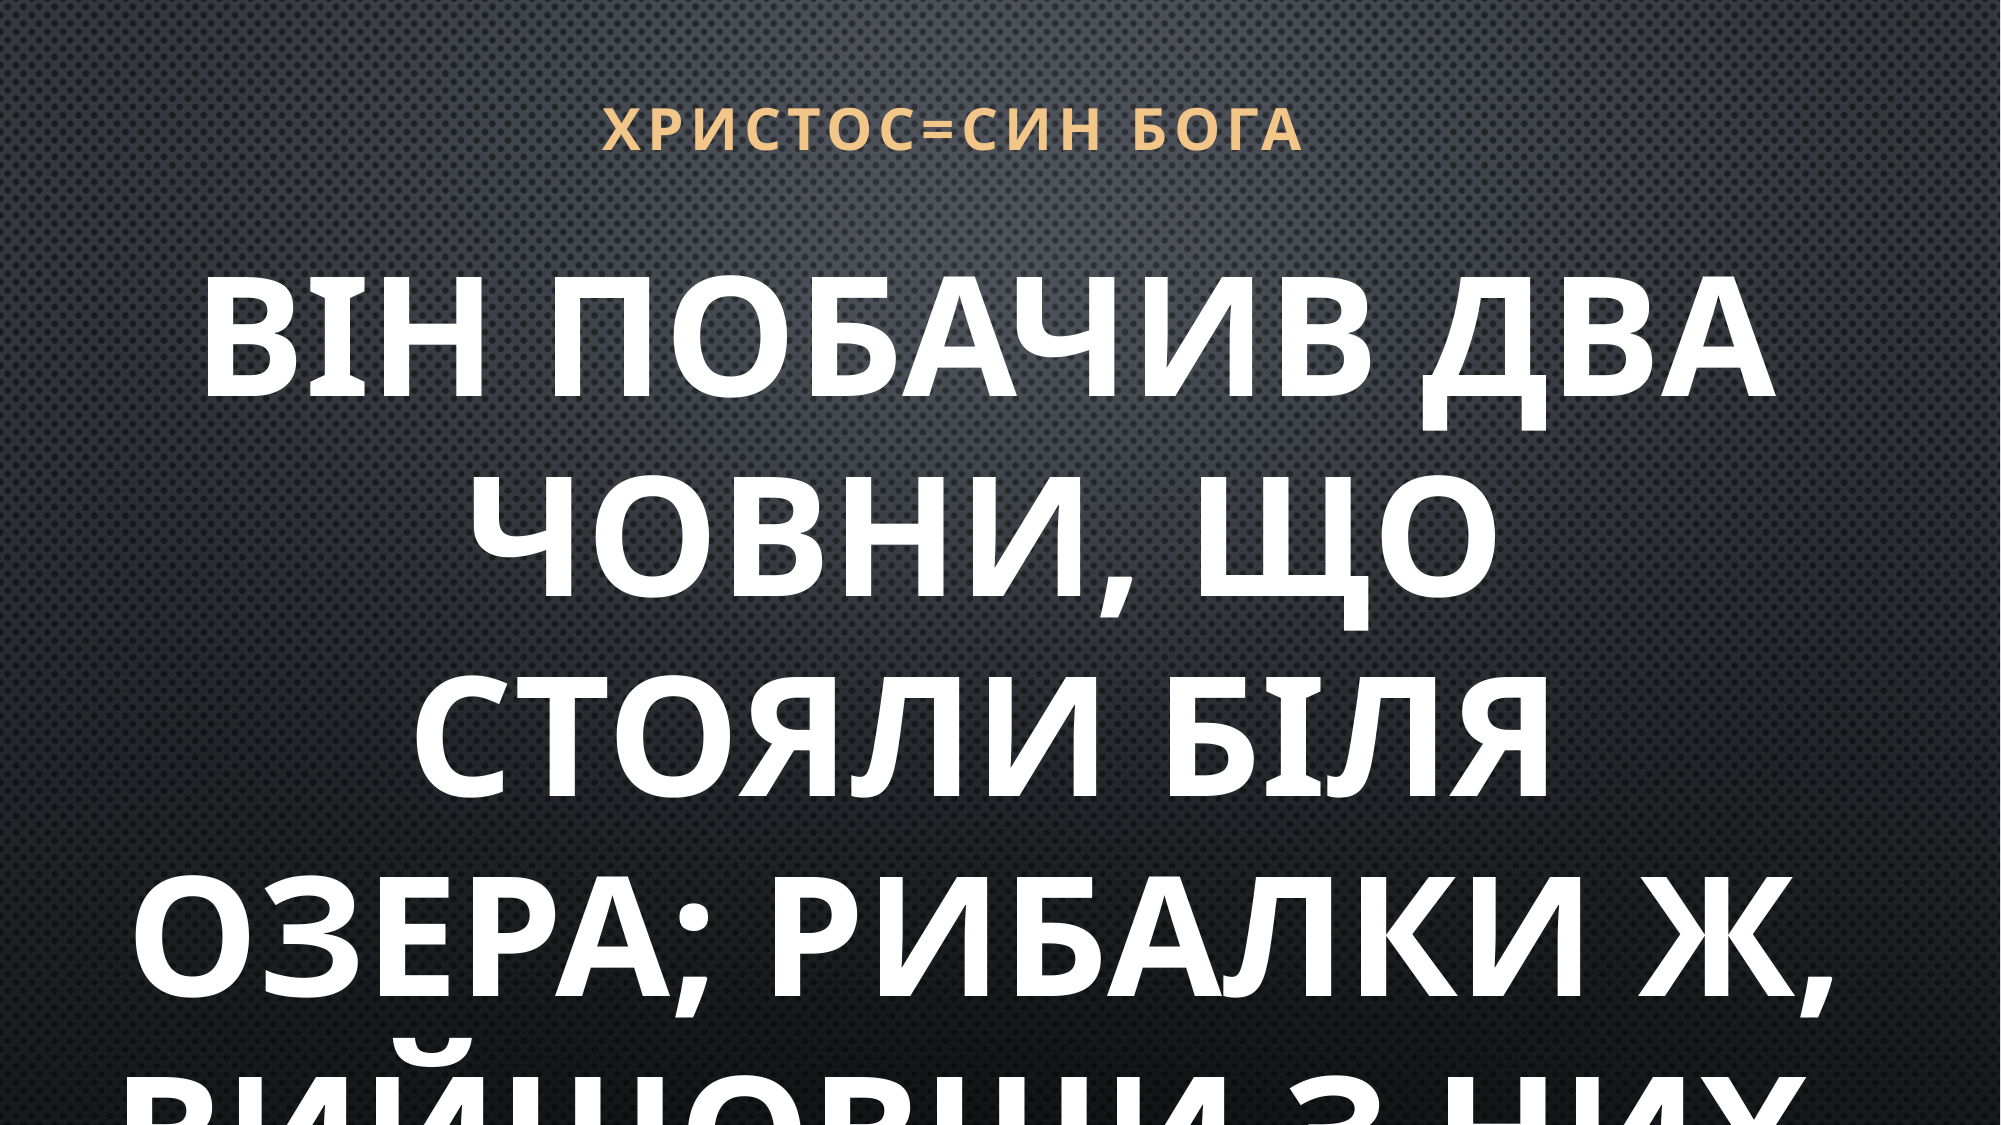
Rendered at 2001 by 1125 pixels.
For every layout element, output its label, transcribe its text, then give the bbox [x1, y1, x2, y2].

subtitle Він побачив два човни, що стояли біля озера; рибалки ж, вийшовши з них, мили сіті. [79, 222, 1892, 1071]
text_box ХРИСТОС=СИН БОГА [327, 84, 1578, 170]
